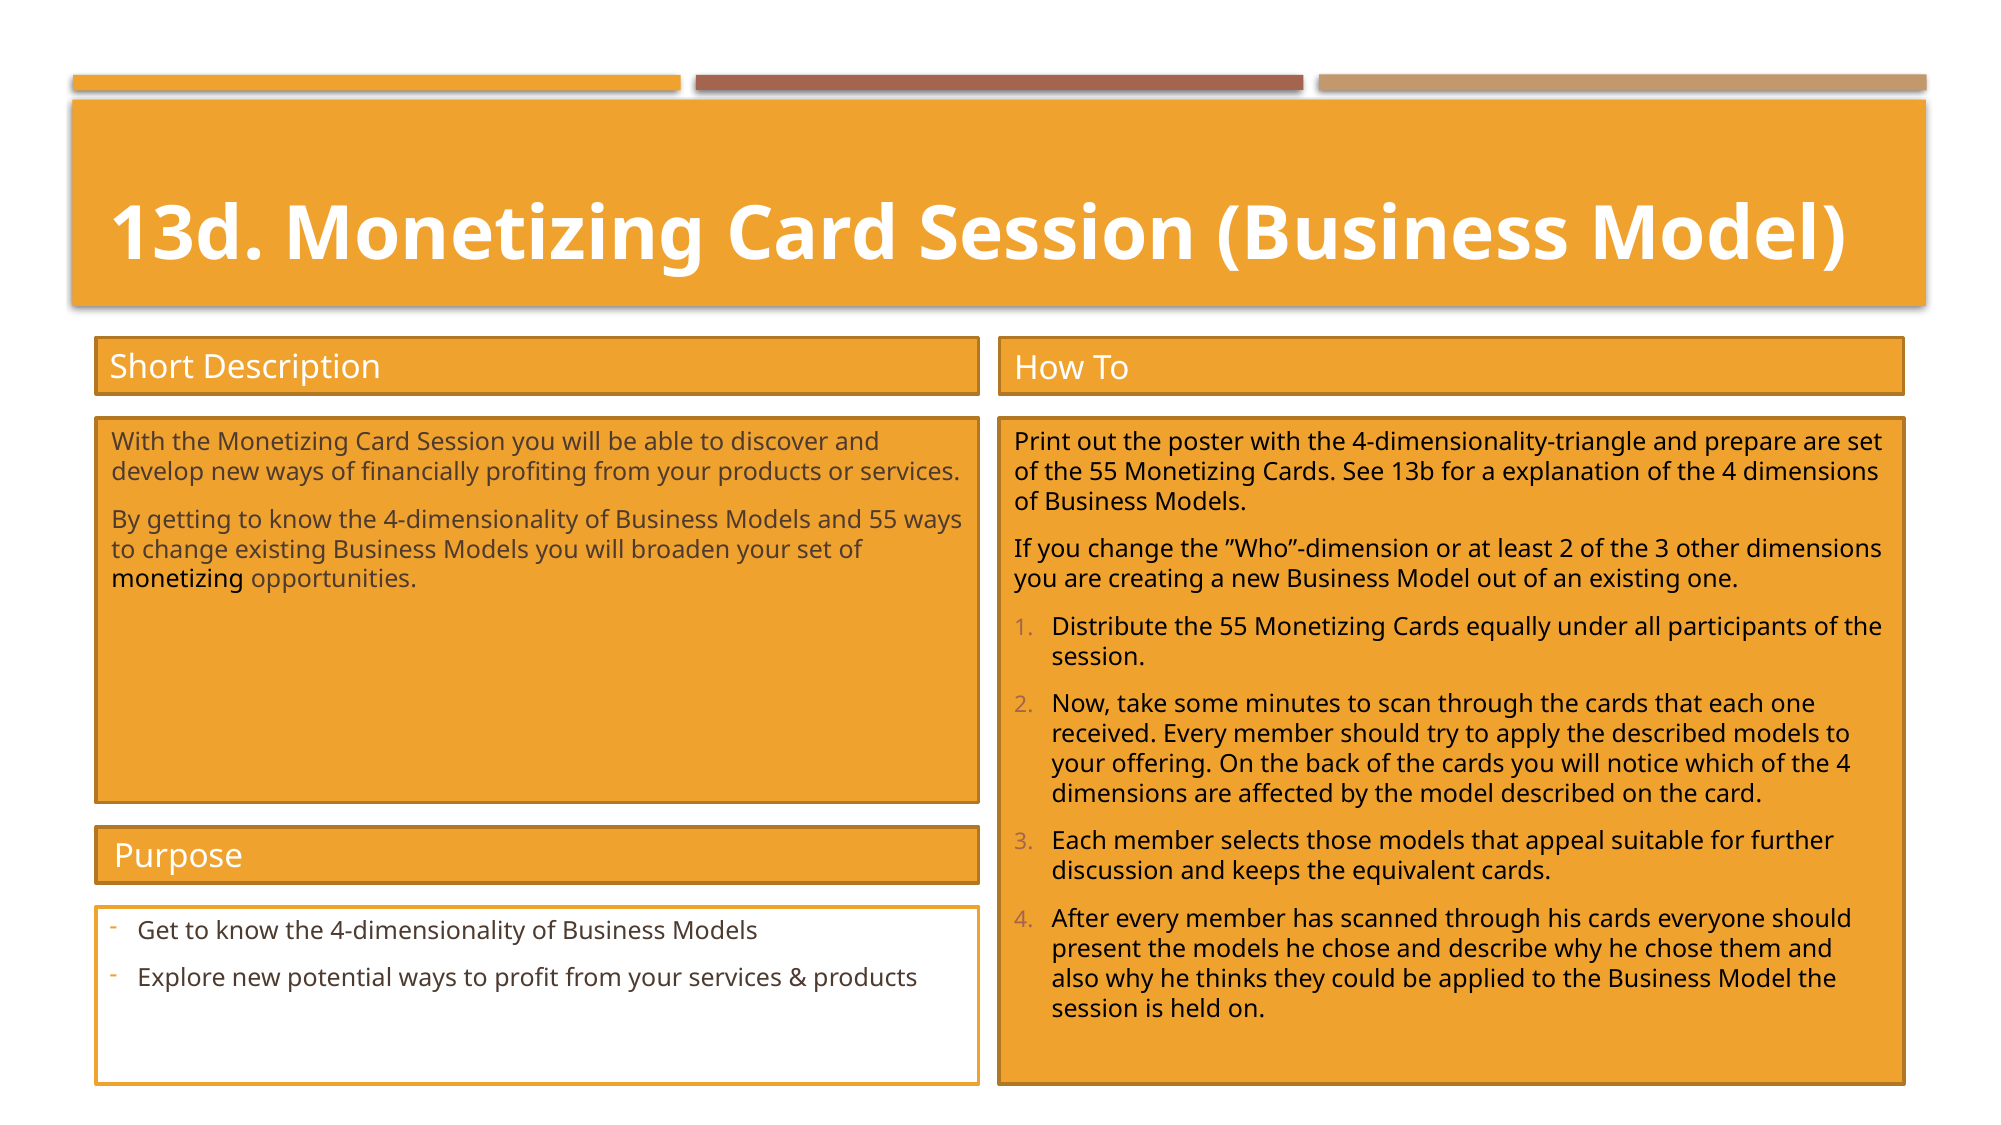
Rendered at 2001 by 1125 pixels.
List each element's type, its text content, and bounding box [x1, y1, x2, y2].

list Purpose [98, 826, 982, 883]
list Print out the poster with the 4-dimensionality-triangle and prepare are set of the 55 Monetizing Cards. See 13b for a explanation of the 4 dimensions of Business Models. If you change the ”Who”-dimension or at least 2 of the 3 other dimensions you are creating a new Business Model out of an existing one. Distribute the 55 Monetizing Cards equally under all participants of the session. Now, take some minutes to scan through the cards that each one received. Every member should try to apply the described models to your offering. On the back of the cards you will notice which of the 4 dimensions are affected by the model described on the card. Each member selects those models that appeal suitable for further discussion and keeps the equivalent cards. After every member has scanned through his cards everyone should present the models he chose and describe why he chose them and also why he thinks they could be applied to the Business Model the session is held on. [999, 418, 1904, 1085]
list Short Description [94, 337, 977, 394]
list Get to know the 4-dimensionality of Business Models Explore new potential ways to profit from your services & products [94, 906, 977, 1085]
title 13d. Monetizing Card Session (Business Model) [94, 119, 1904, 282]
list How To [999, 338, 1904, 395]
list With the Monetizing Card Session you will be able to discover and develop new ways of financially profiting from your products or services. By getting to know the 4-dimensionality of Business Models and 55 ways to change existing Business Models you will broaden your set of monetizing opportunities. [96, 418, 979, 803]
